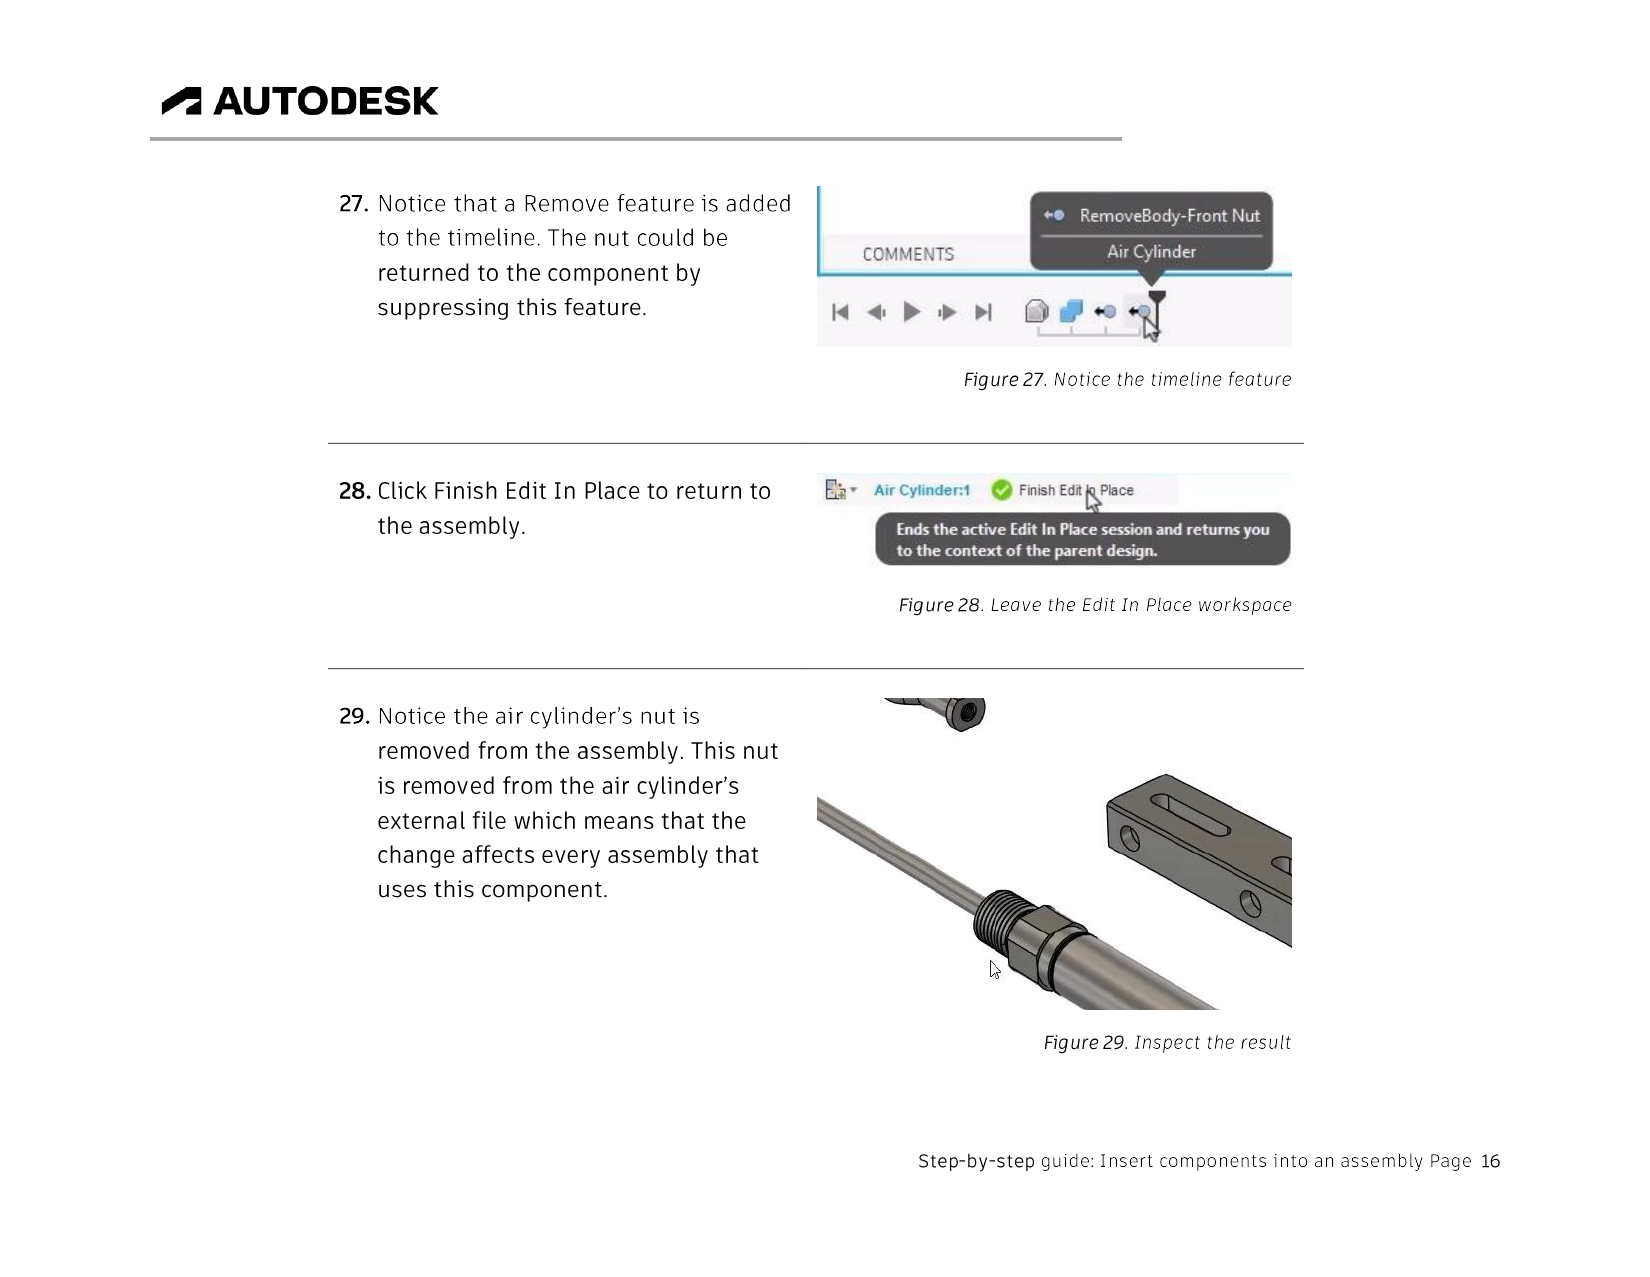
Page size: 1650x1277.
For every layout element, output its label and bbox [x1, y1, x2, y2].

picture [817, 473, 1293, 572]
text_box [918, 1147, 1511, 1175]
text_box [339, 474, 788, 542]
text_box [962, 366, 1302, 393]
text_box [1042, 1029, 1302, 1057]
text_box [339, 699, 796, 906]
text_box [339, 187, 807, 324]
text_box [897, 591, 1302, 619]
picture [160, 86, 439, 116]
picture [817, 698, 1293, 1010]
picture [817, 186, 1293, 347]
